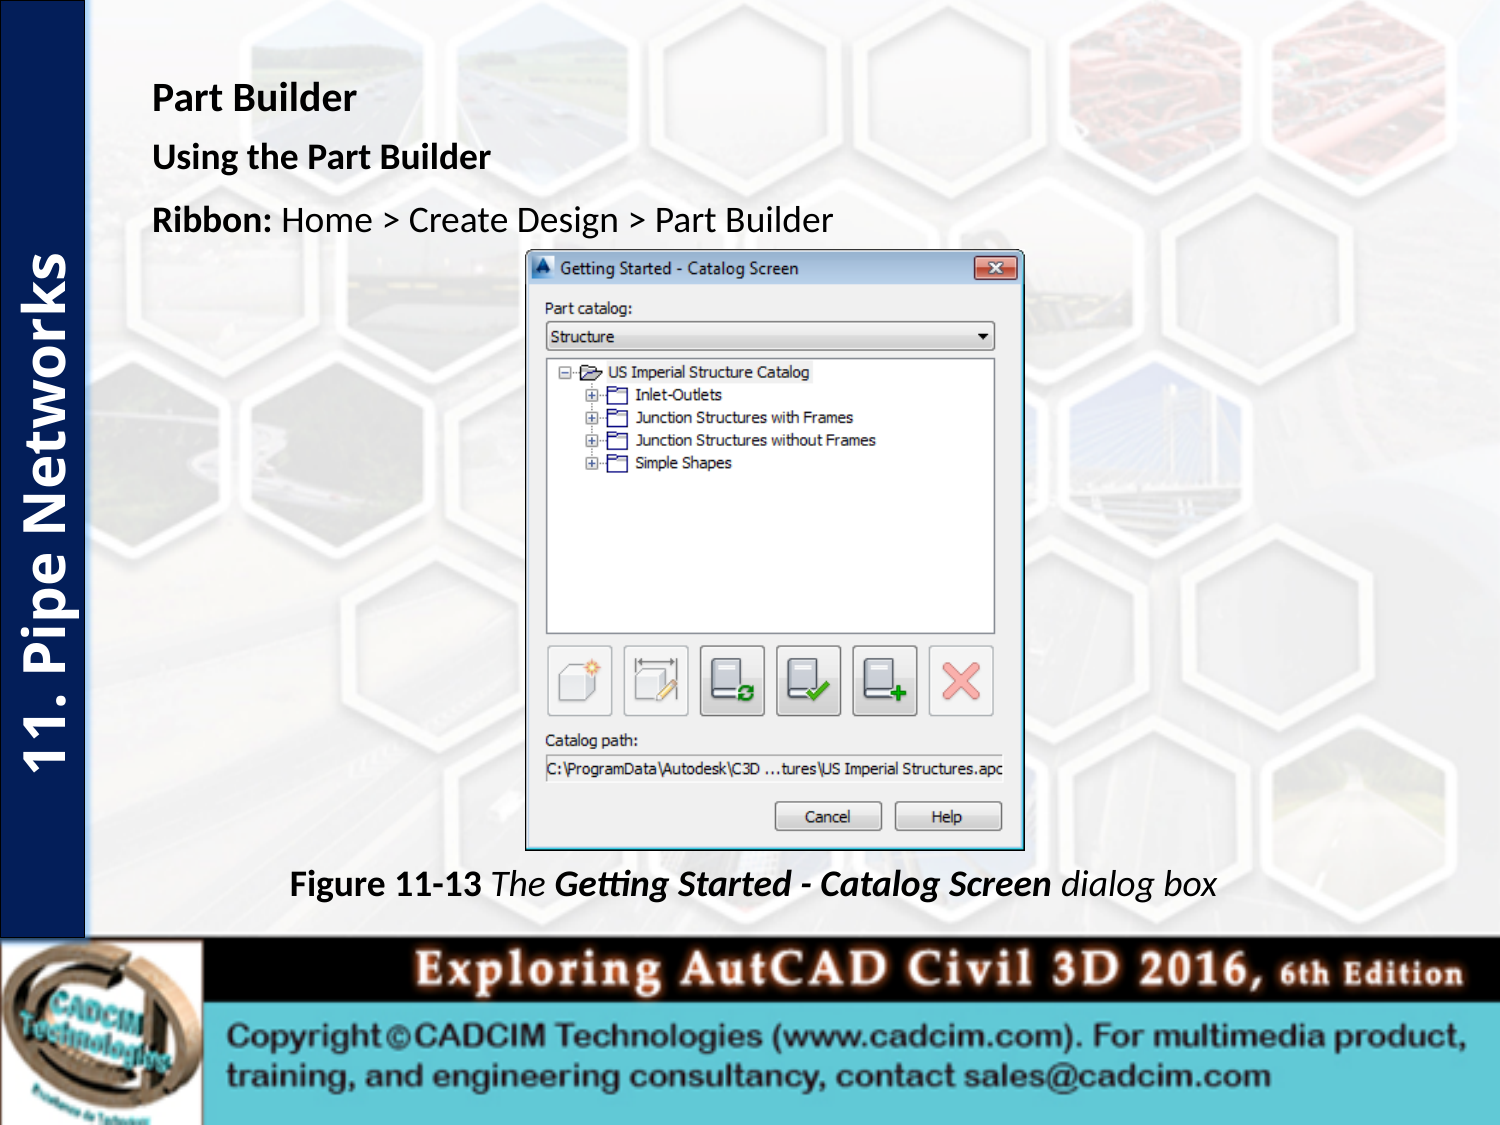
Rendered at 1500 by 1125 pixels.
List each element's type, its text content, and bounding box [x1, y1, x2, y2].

text_box Part Builder [137, 62, 888, 124]
text_box Figure 11-13 The Getting Started - Catalog Screen dialog box [274, 851, 1263, 912]
text_box Ribbon: Home > Create Design > Part Builder [137, 187, 888, 248]
text_box Using the Part Builder [137, 124, 888, 185]
picture [0, 0, 1500, 1125]
